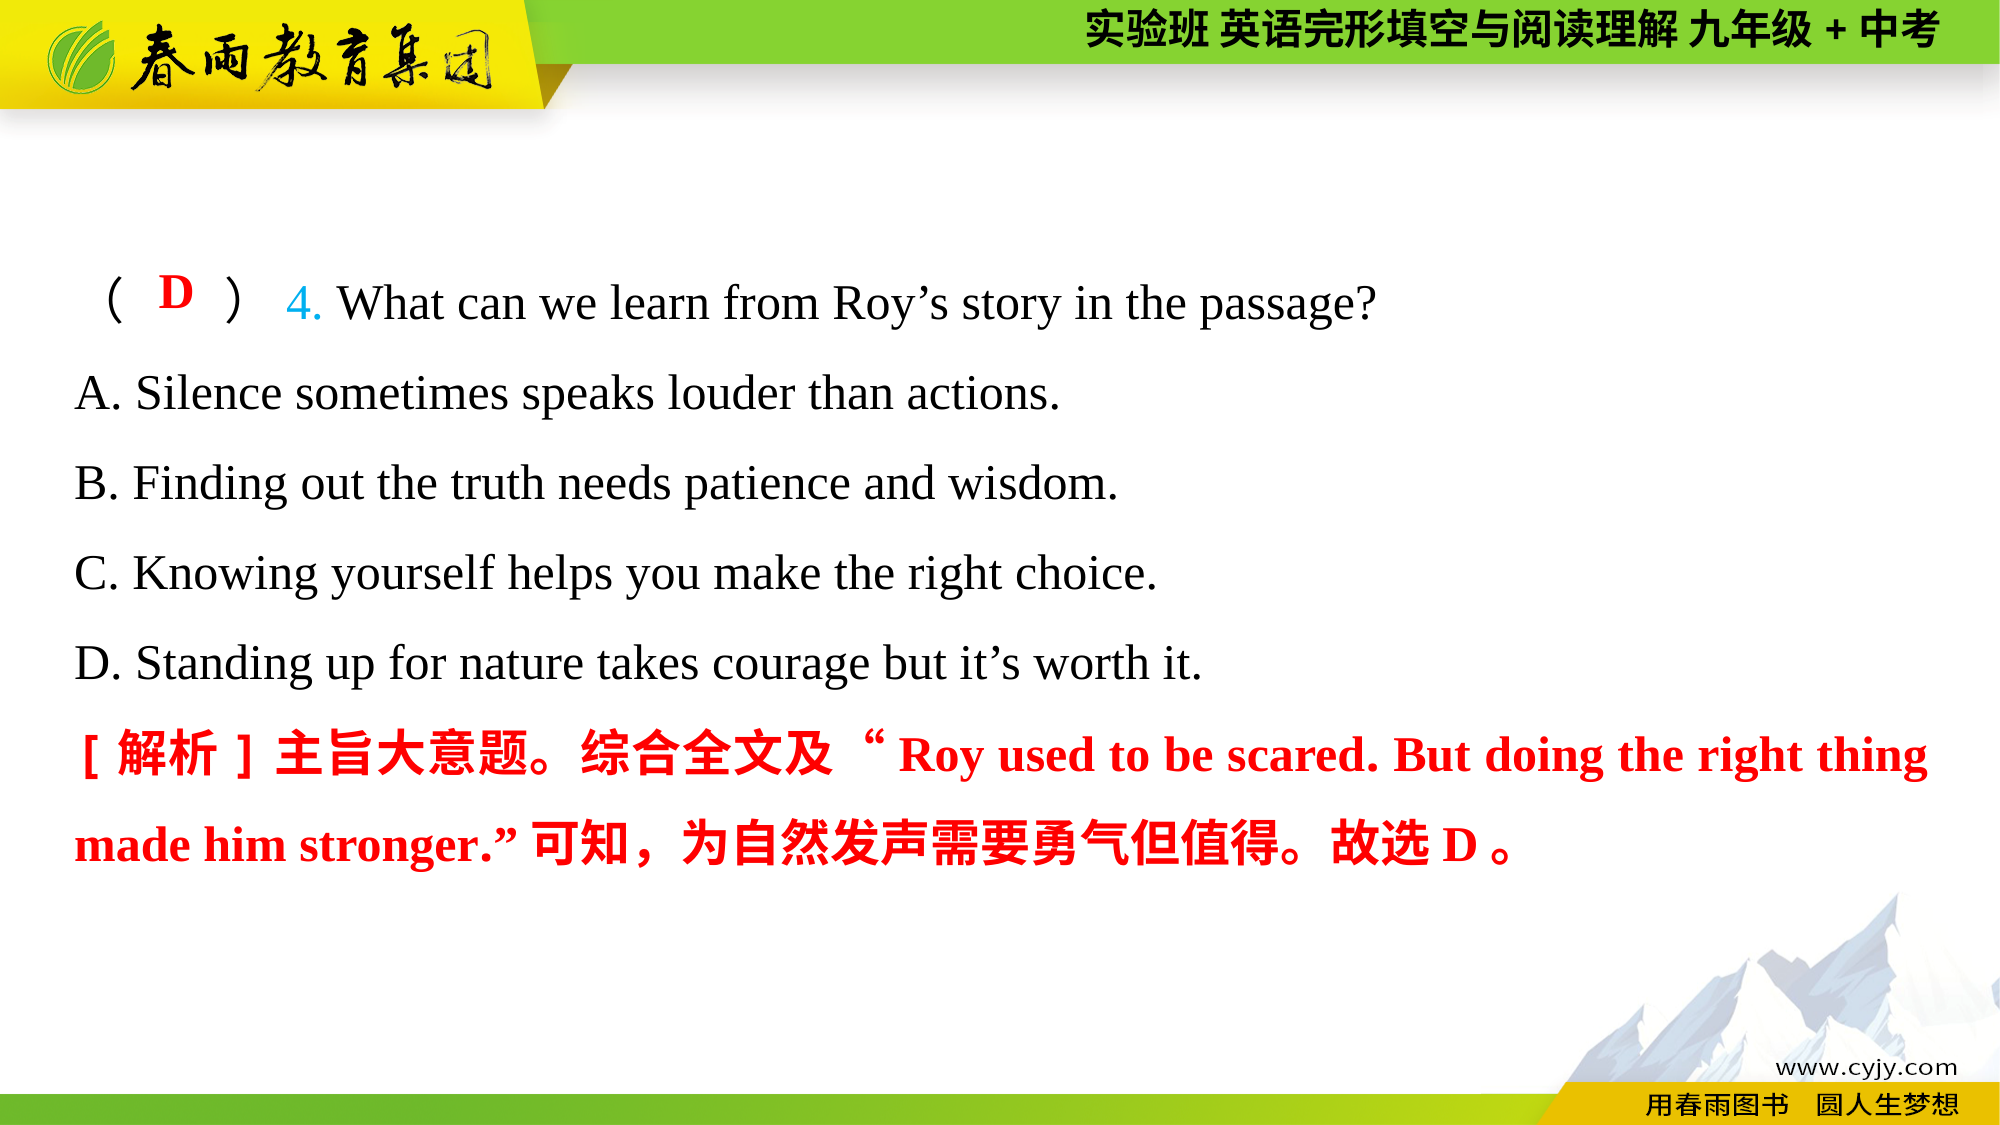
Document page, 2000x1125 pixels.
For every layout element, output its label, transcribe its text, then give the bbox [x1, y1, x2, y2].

list （ ）4. What can we learn from Roy’s story in the passage? A. Silence sometimes speaks louder than actions. B. Finding out the truth needs patience and wisdom. C. Knowing yourself helps you make the right choice. D. Standing up for nature takes courage but it’s worth it. [59, 232, 1944, 702]
text_box [解析]主旨大意题。综合全文及“Roy used to be scared. But doing the right thing made him stronger.”可知，为自然发声需要勇气但值得。故选D。 [59, 702, 1944, 880]
text_box D [143, 251, 210, 326]
picture [0, 0, 2000, 1125]
